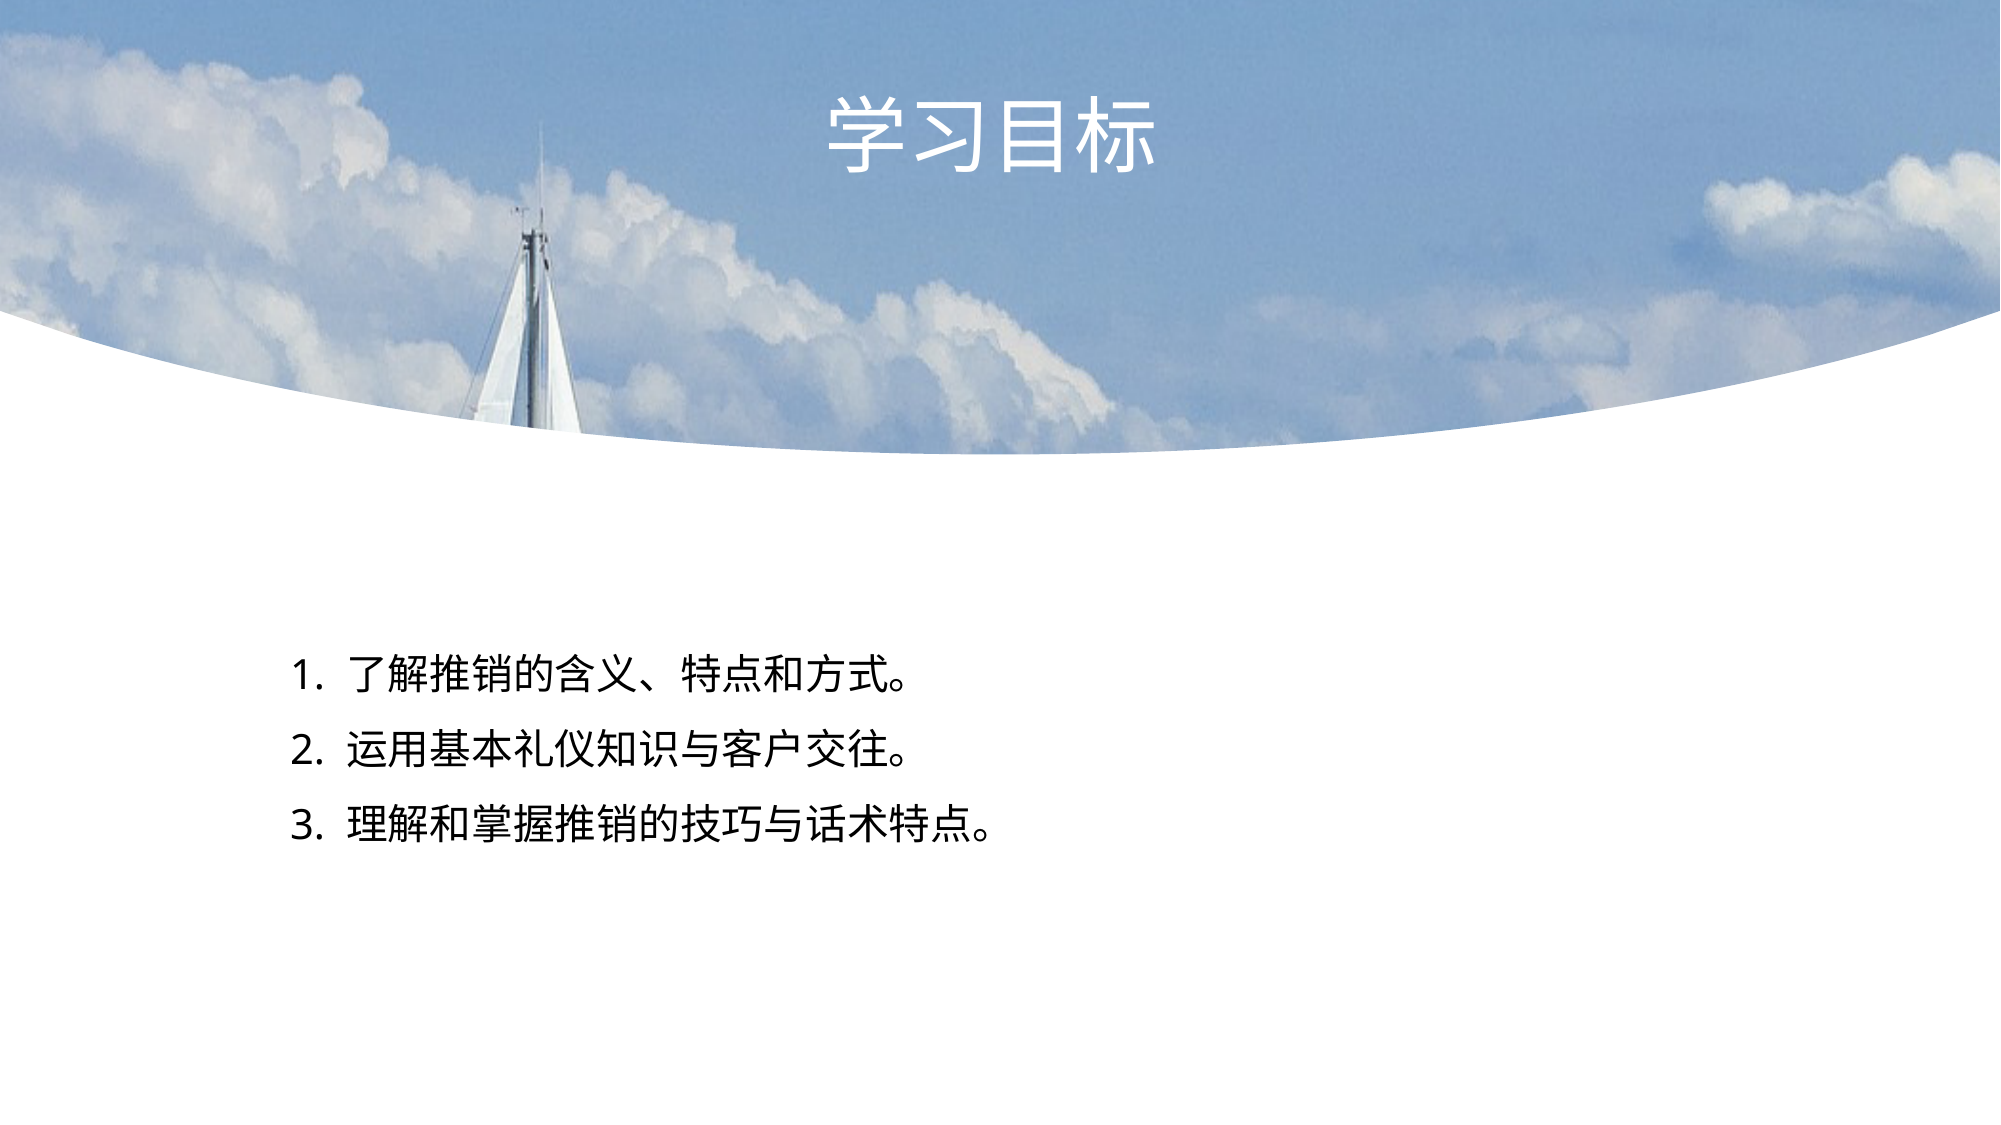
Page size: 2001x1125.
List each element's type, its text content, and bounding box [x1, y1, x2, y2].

picture [0, 0, 2000, 455]
text_box 1. 了解推销的含义、特点和方式。 2. 运用基本礼仪知识与客户交往。 3. 理解和掌握推销的技巧与话术特点。 [275, 615, 1681, 856]
